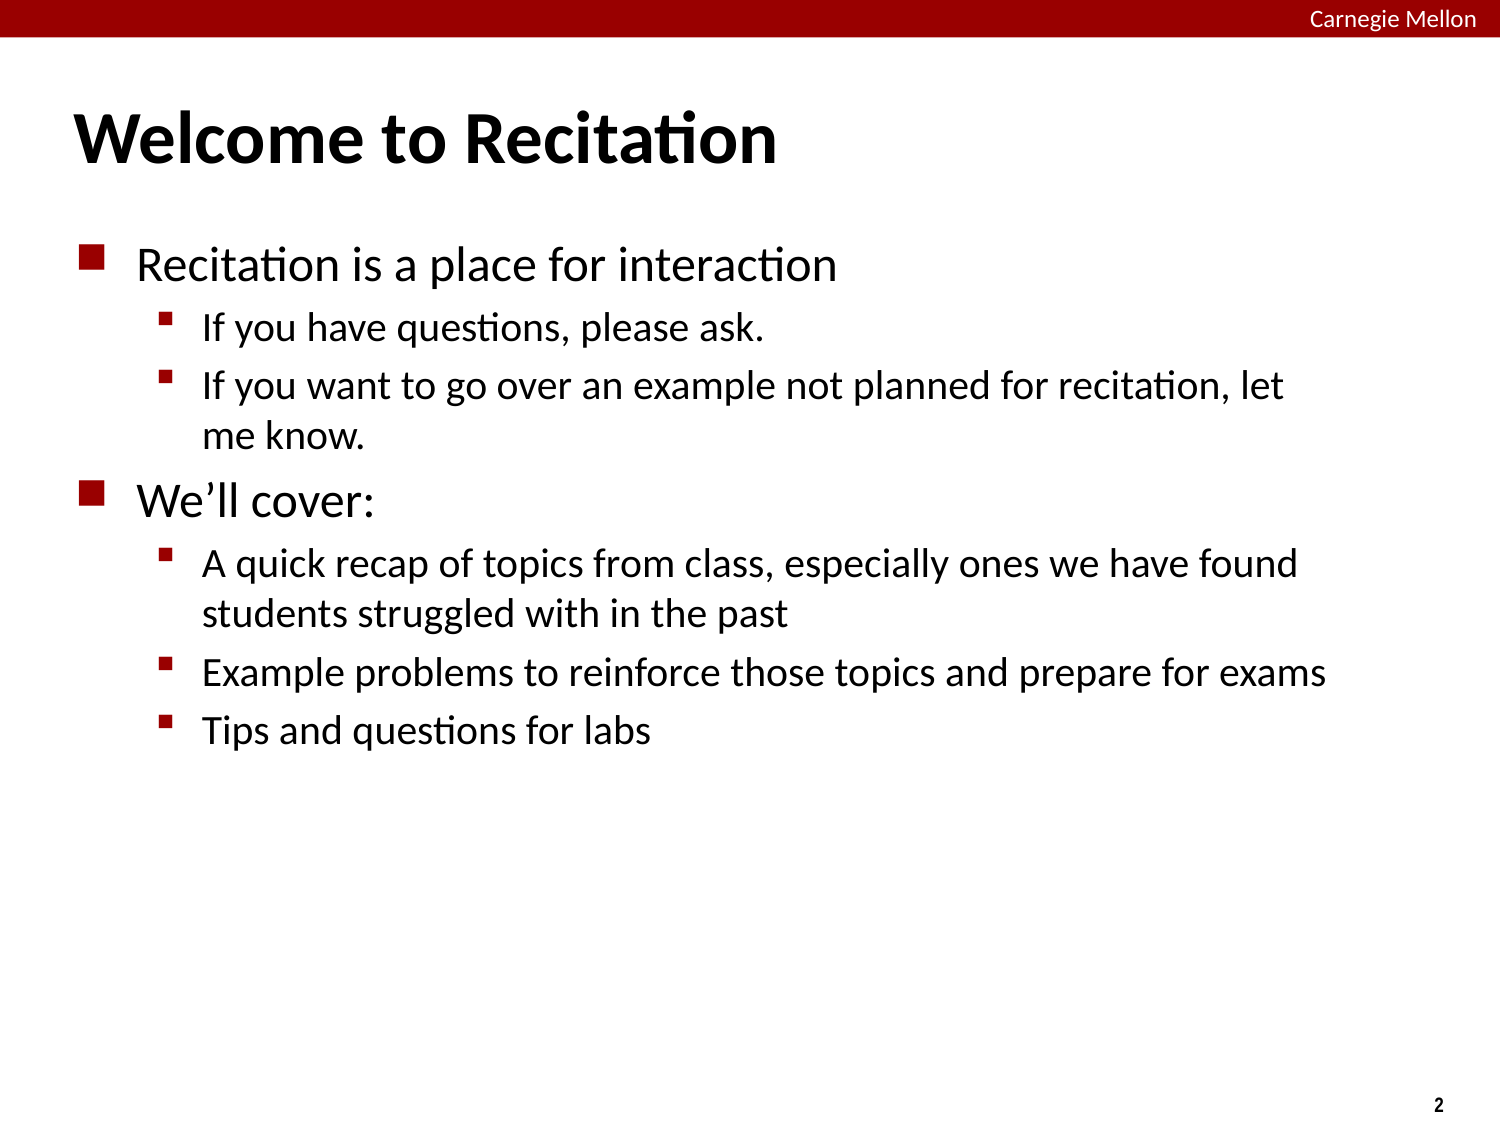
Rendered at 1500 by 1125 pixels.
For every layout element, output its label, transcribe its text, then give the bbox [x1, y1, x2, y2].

title Welcome to Recitation [58, 71, 1305, 197]
list Recitation is a place for interaction If you have questions, please ask. If you want to go over an example not planned for recitation, let me know. We’ll cover: A quick recap of topics from class, especially ones we have found students struggled with in the past Example problems to reinforce those topics and prepare for exams Tips and questions for labs [64, 223, 1361, 1040]
